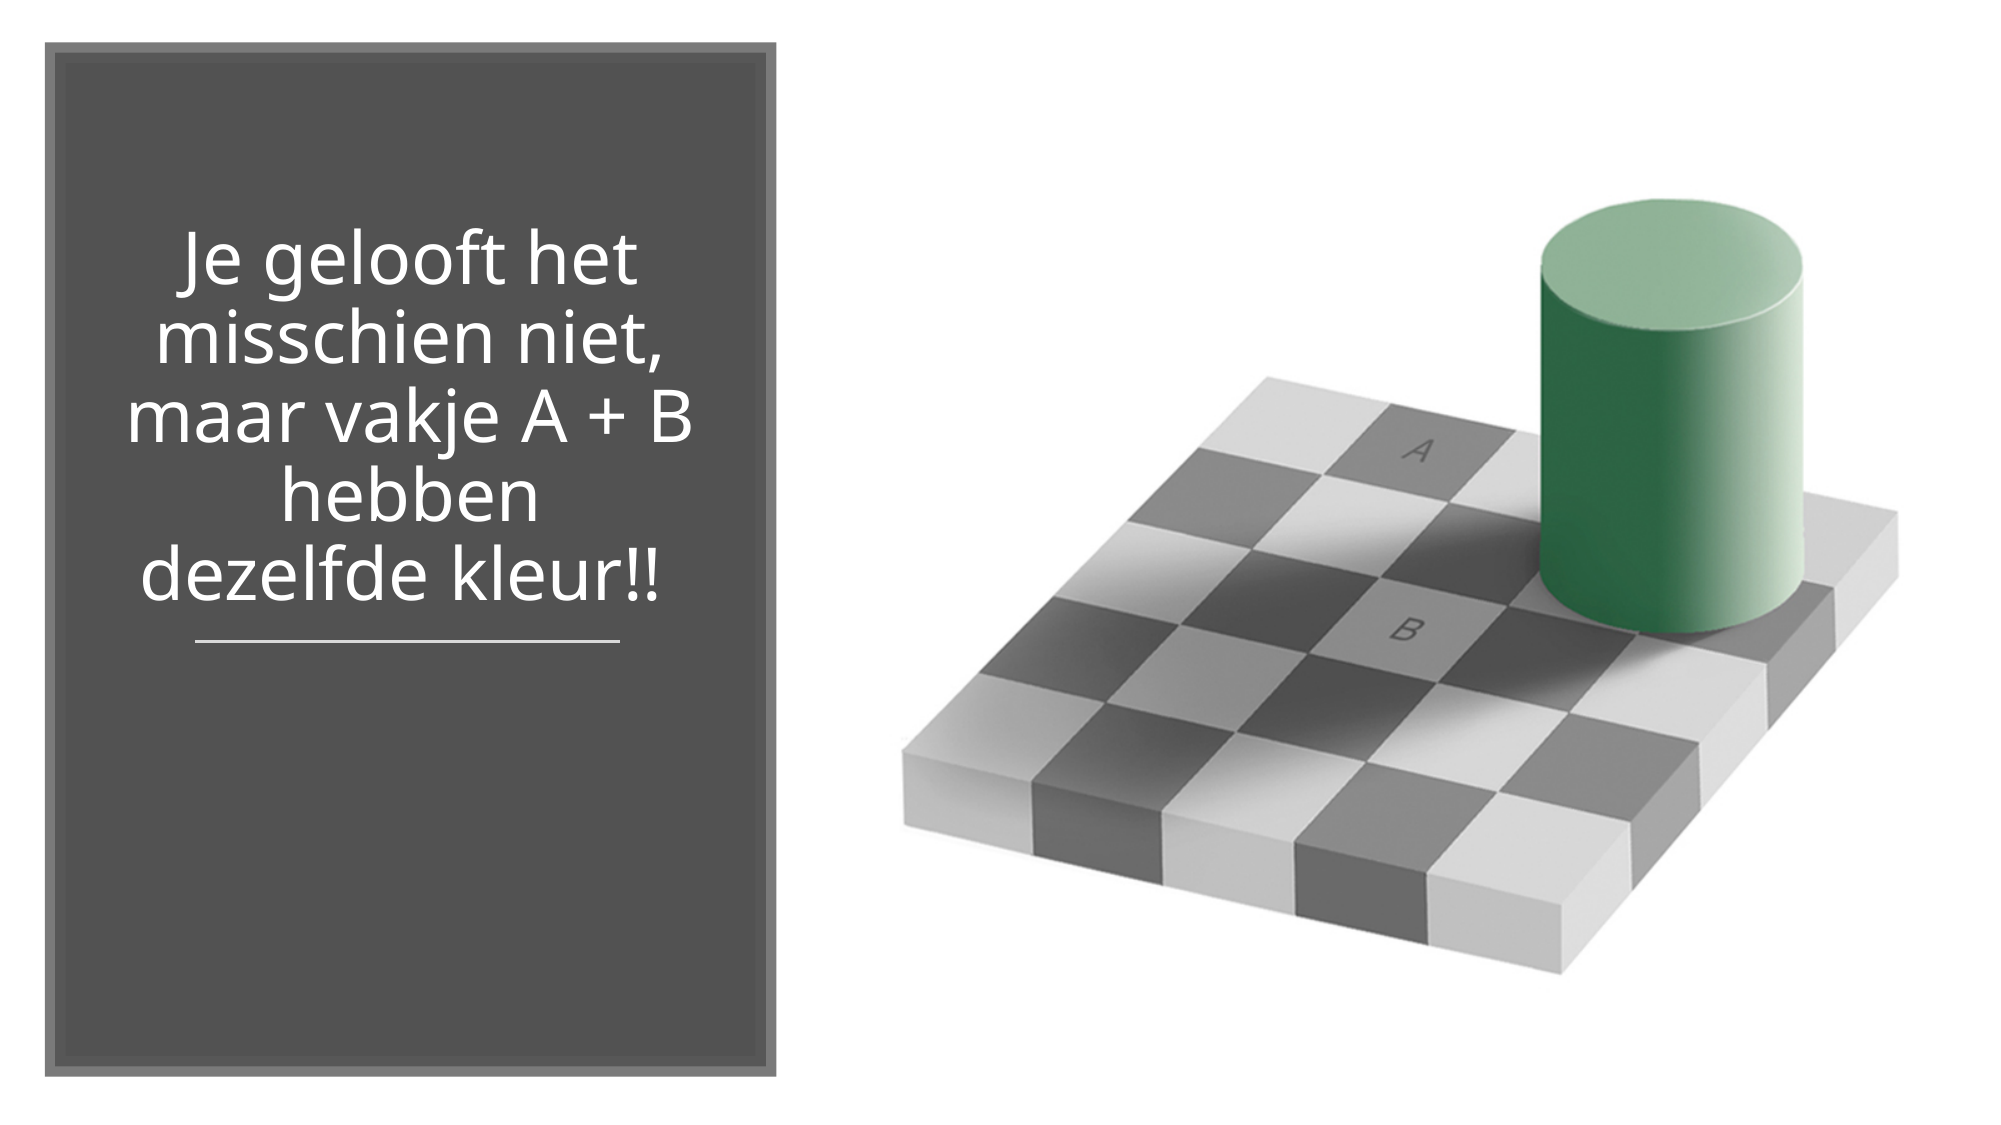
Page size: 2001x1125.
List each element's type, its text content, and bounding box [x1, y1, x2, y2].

text_box [54, 52, 767, 1067]
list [820, 0, 2000, 1125]
title Je gelooft het misschien niet, maar vakje A + B hebben dezelfde kleur!! [110, 149, 711, 624]
